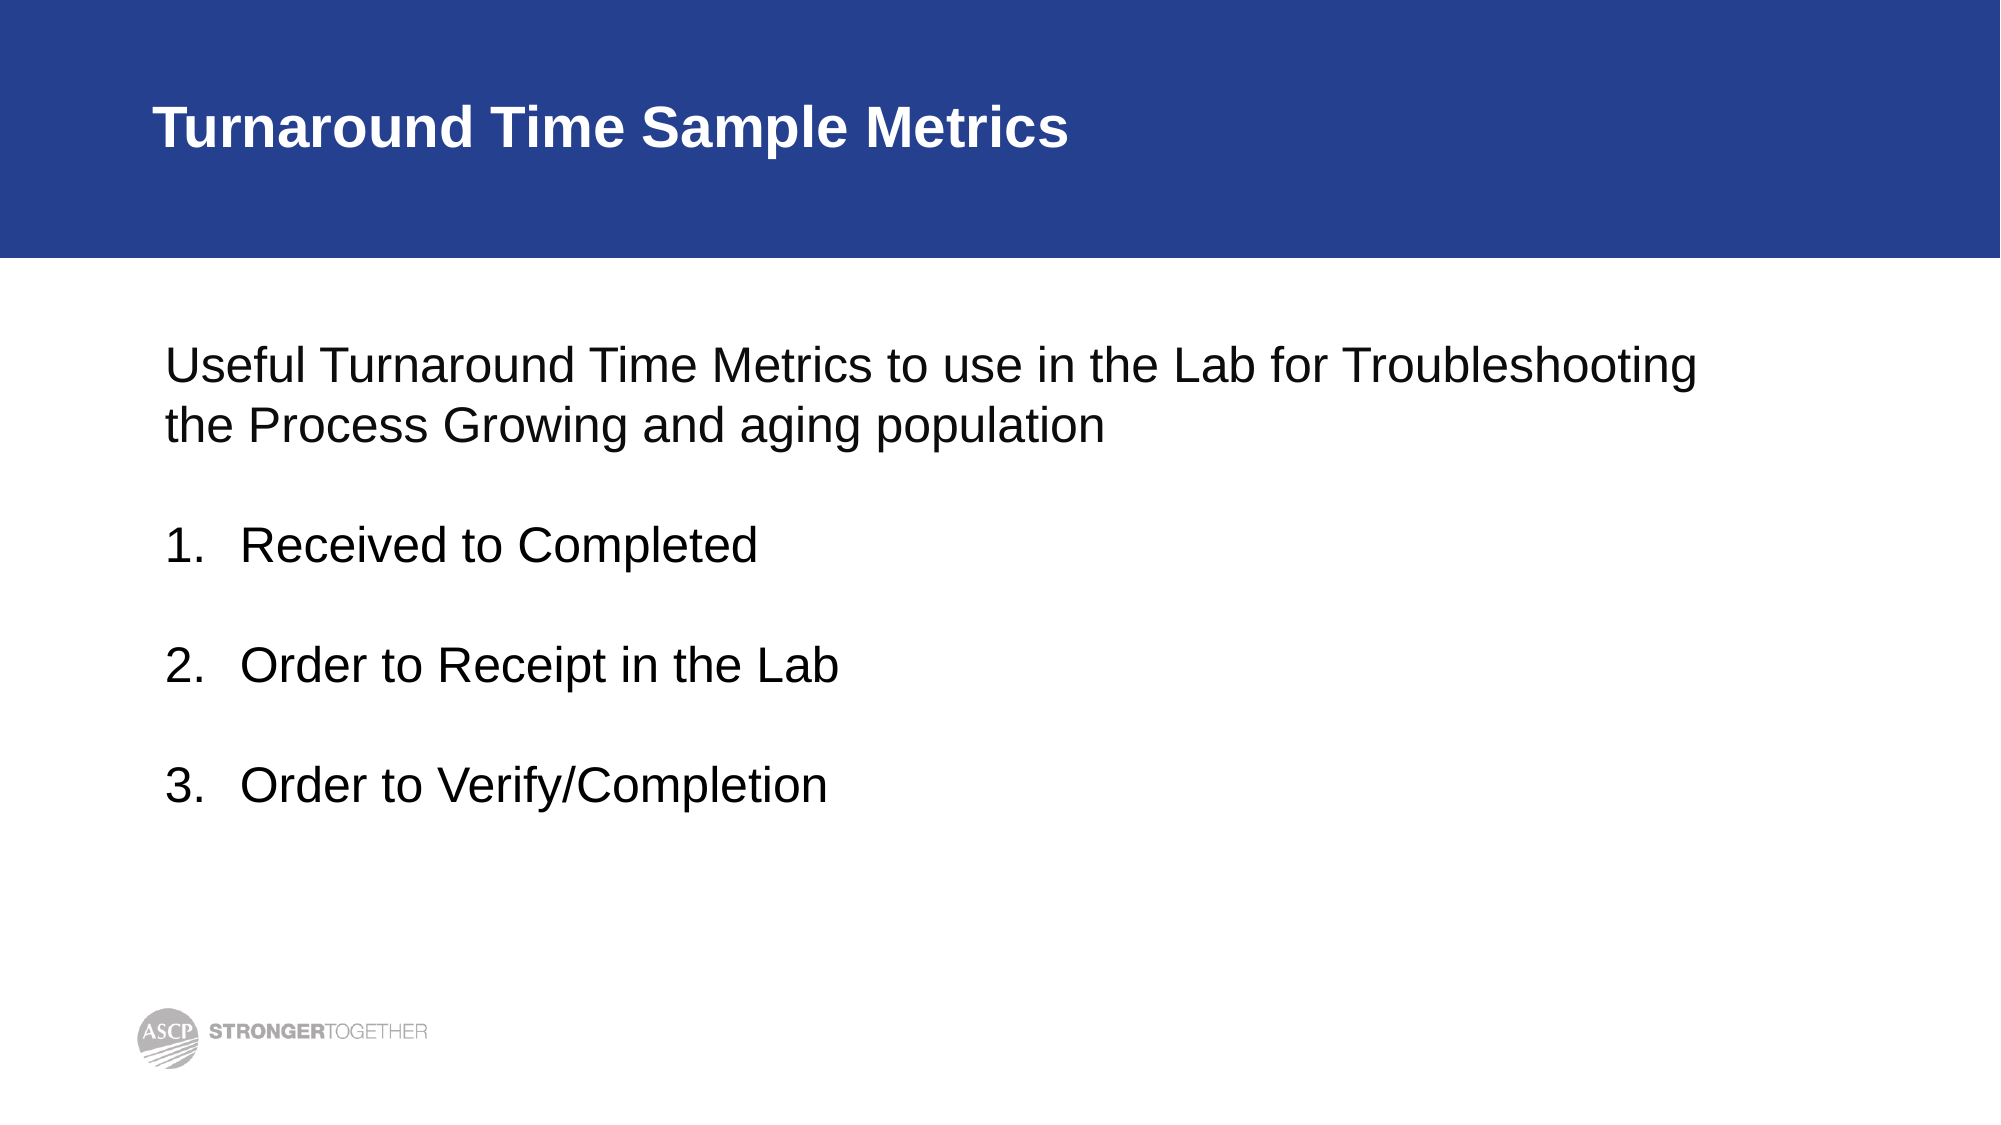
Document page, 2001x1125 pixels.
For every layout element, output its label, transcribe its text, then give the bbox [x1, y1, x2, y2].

list Useful Turnaround Time Metrics to use in the Lab for Troubleshooting the Process Growing and aging population Received to Completed Order to Receipt in the Lab Order to Verify/Completion [149, 177, 1863, 1087]
title Turnaround Time Sample Metrics [137, 20, 1863, 238]
picture [137, 1008, 149, 1069]
